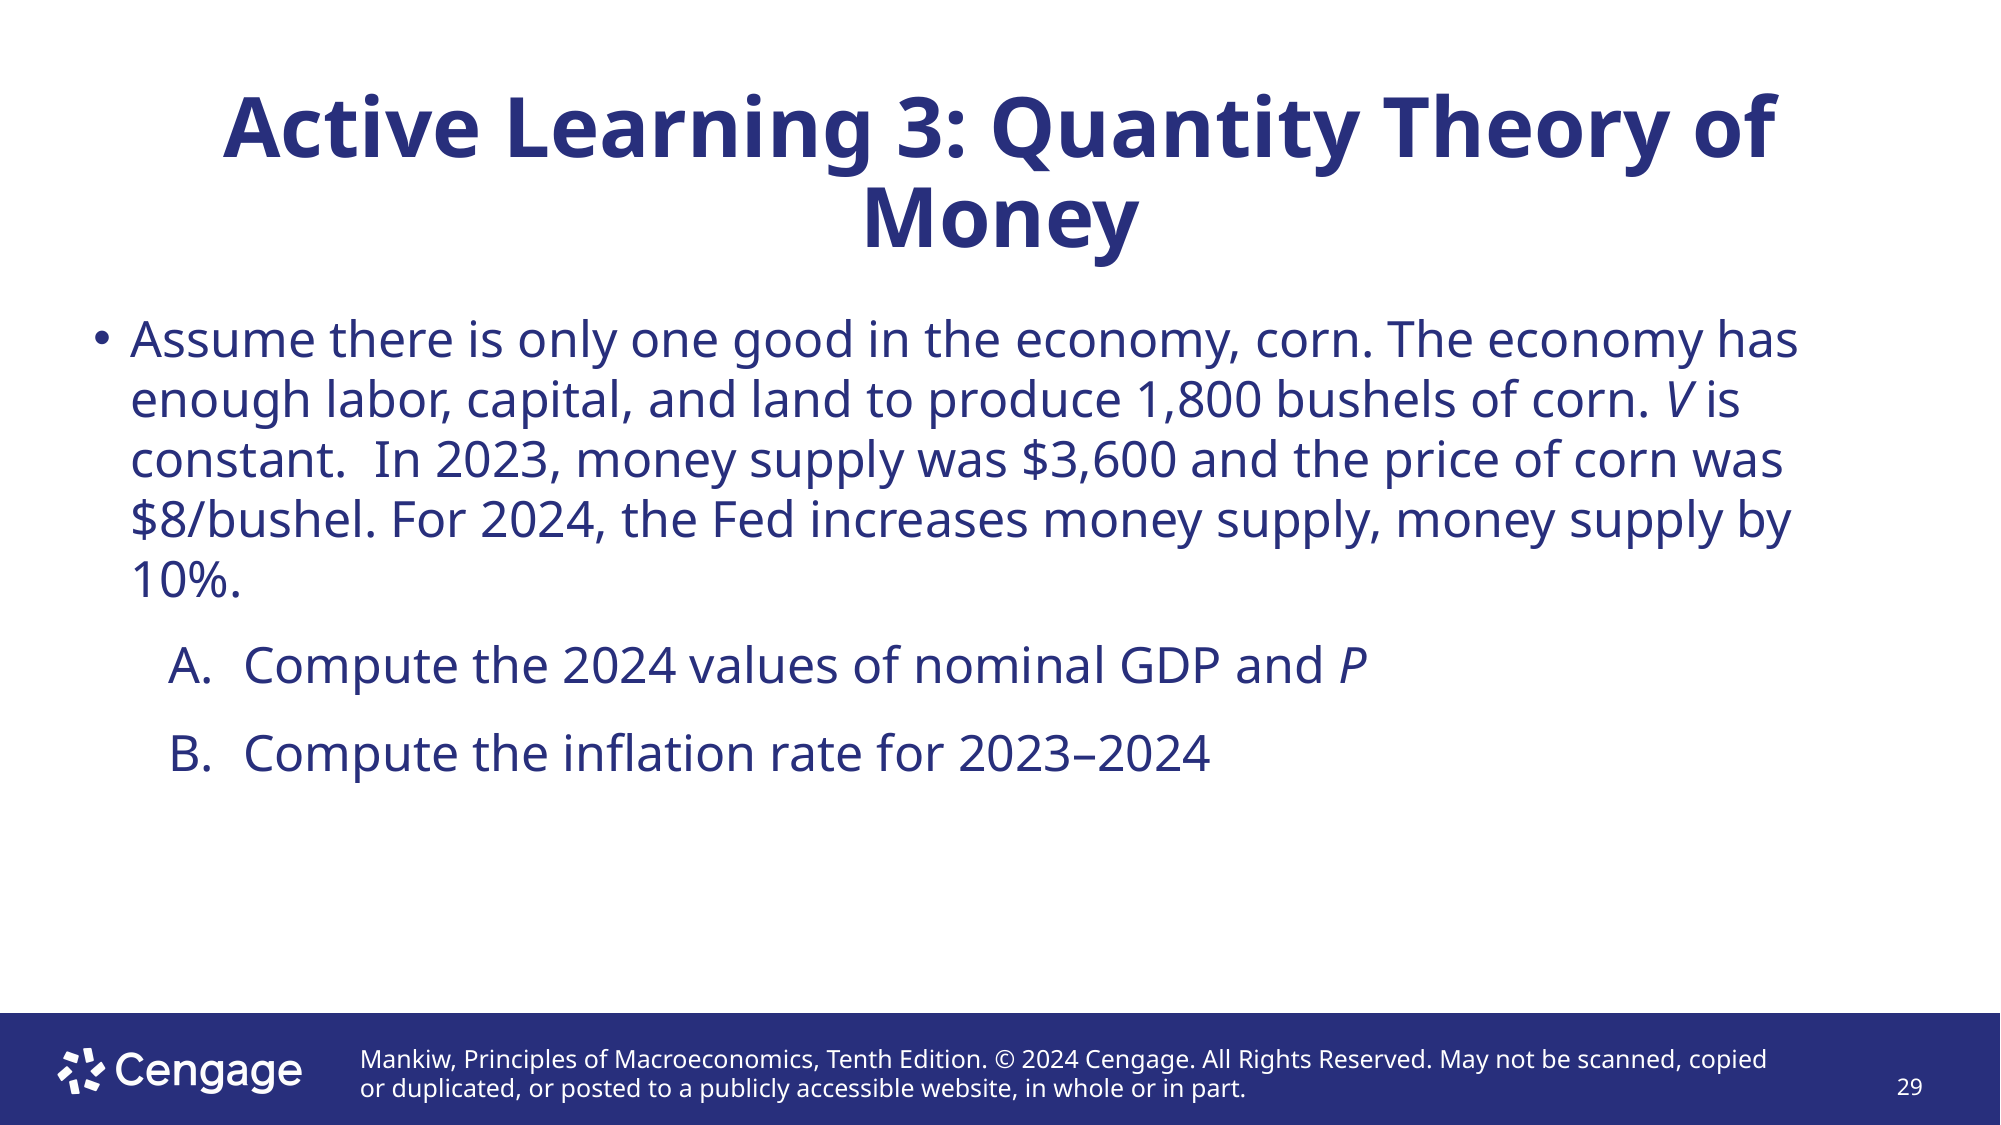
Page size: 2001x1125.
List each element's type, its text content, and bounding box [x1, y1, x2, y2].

picture [30, 1020, 329, 1122]
title Active Learning 3: Quantity Theory of Money [78, 77, 1923, 278]
list Assume there is only one good in the economy, corn. The economy has enough labor, capital, and land to produce 1,800 bushels of corn. V is constant. In 2023, money supply was $3,600 and the price of corn was $8/bushel. For 2024, the Fed increases money supply, money supply by 10%. Compute the 2024 values of nominal GDP and P Compute the inflation rate for 2023–2024 [78, 299, 1923, 1014]
